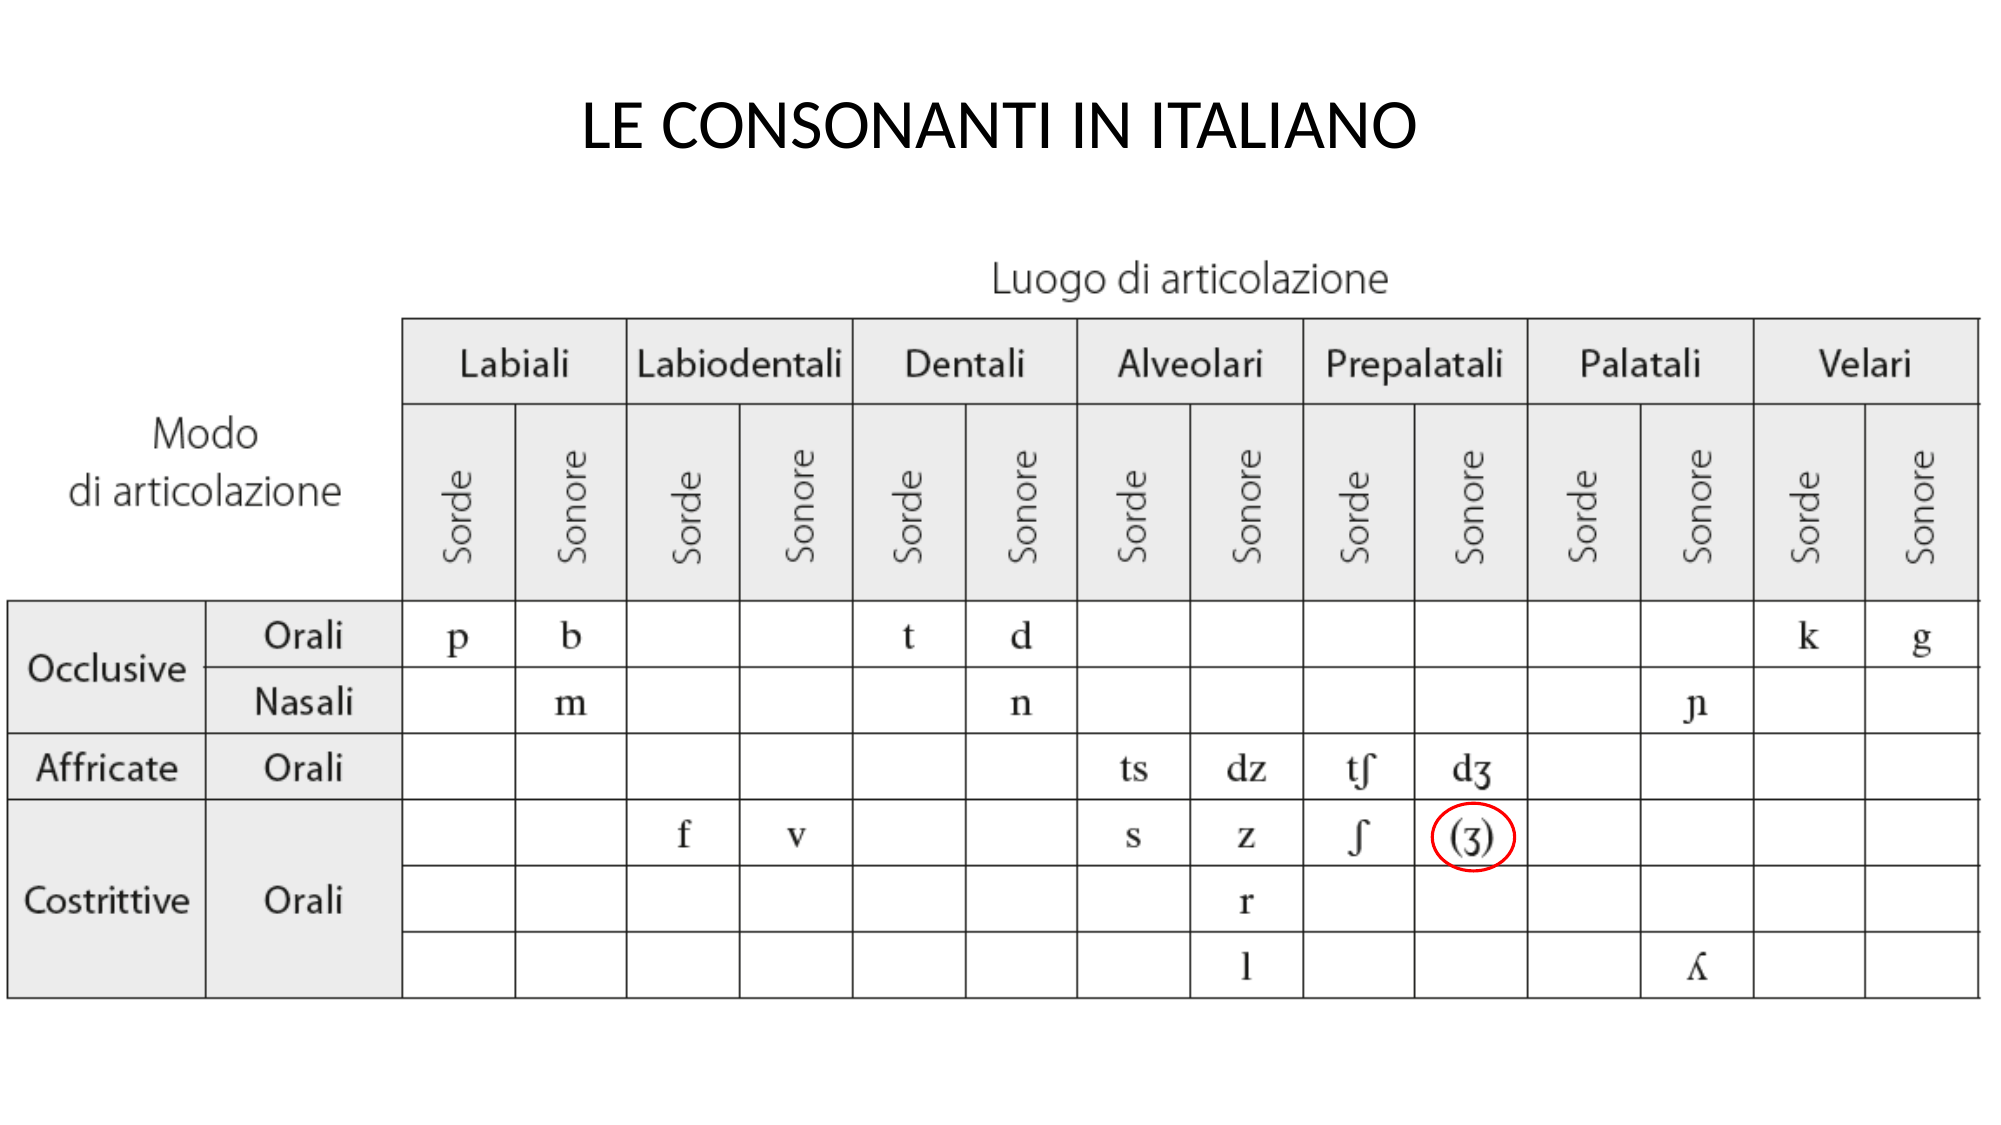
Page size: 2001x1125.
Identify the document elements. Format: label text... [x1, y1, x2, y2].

picture [0, 238, 2000, 1015]
text_box LE CONSONANTI IN ITALIANO [500, 70, 1500, 170]
